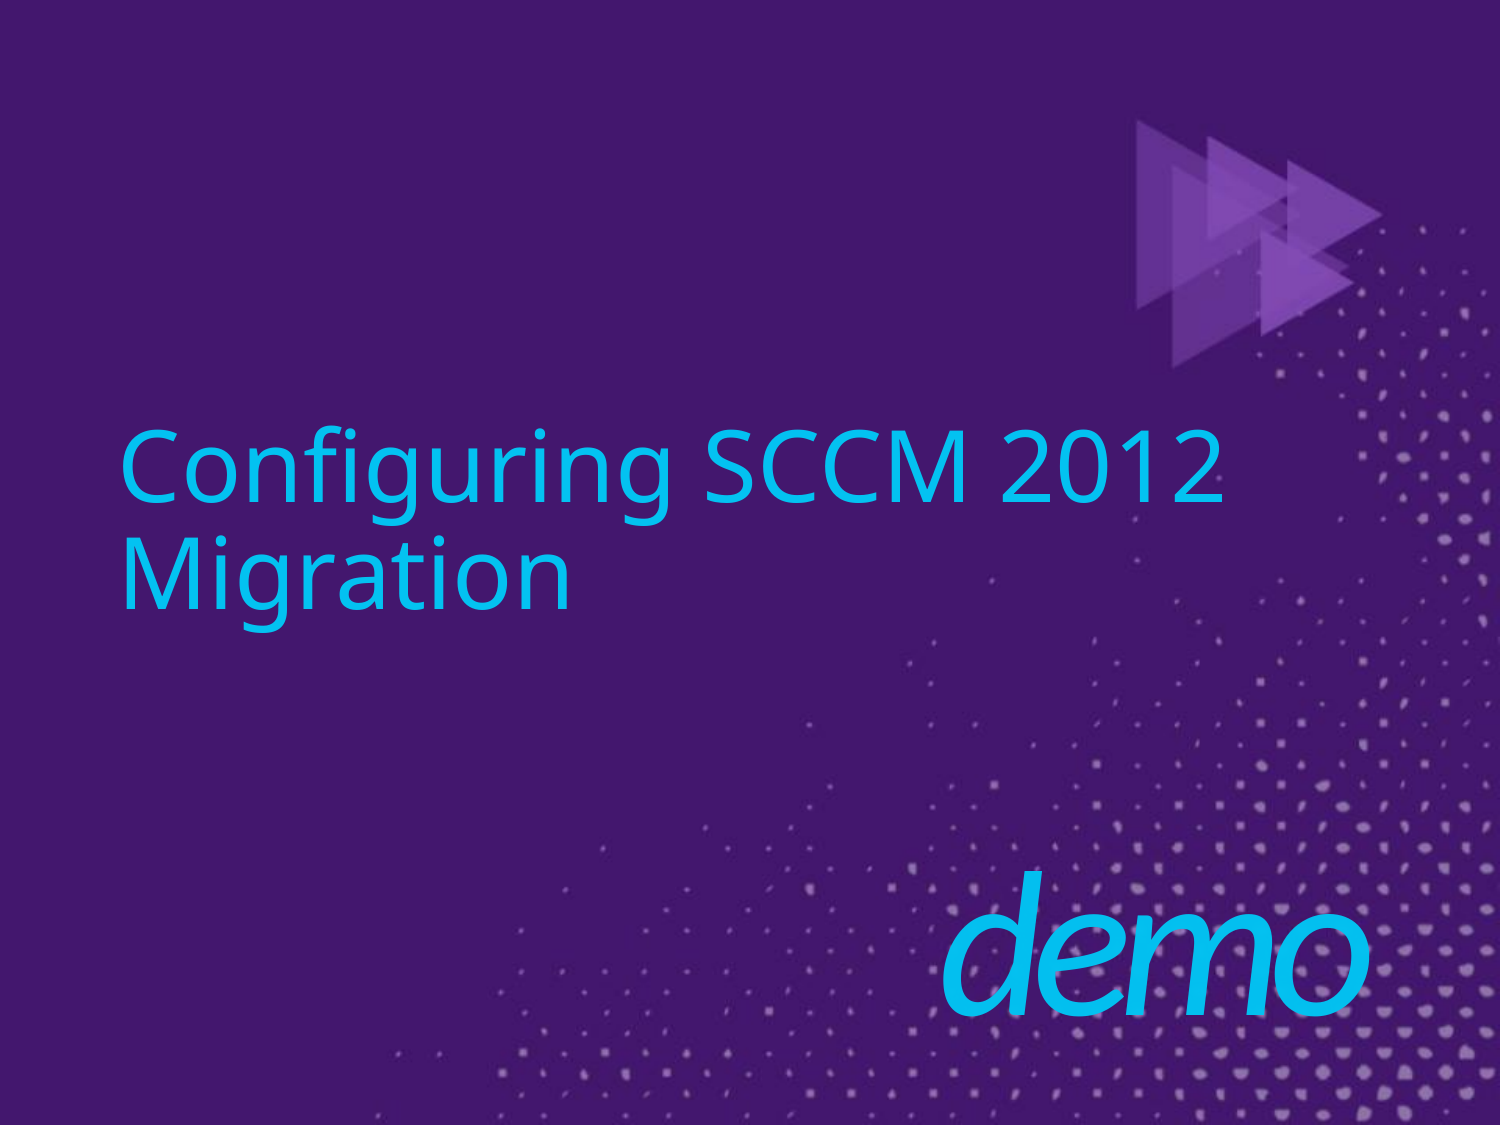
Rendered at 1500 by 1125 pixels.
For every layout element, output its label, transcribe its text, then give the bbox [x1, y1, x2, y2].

title Configuring SCCM 2012 Migration [102, 398, 1251, 649]
list demo [131, 800, 1392, 1027]
picture [0, 0, 1500, 1125]
